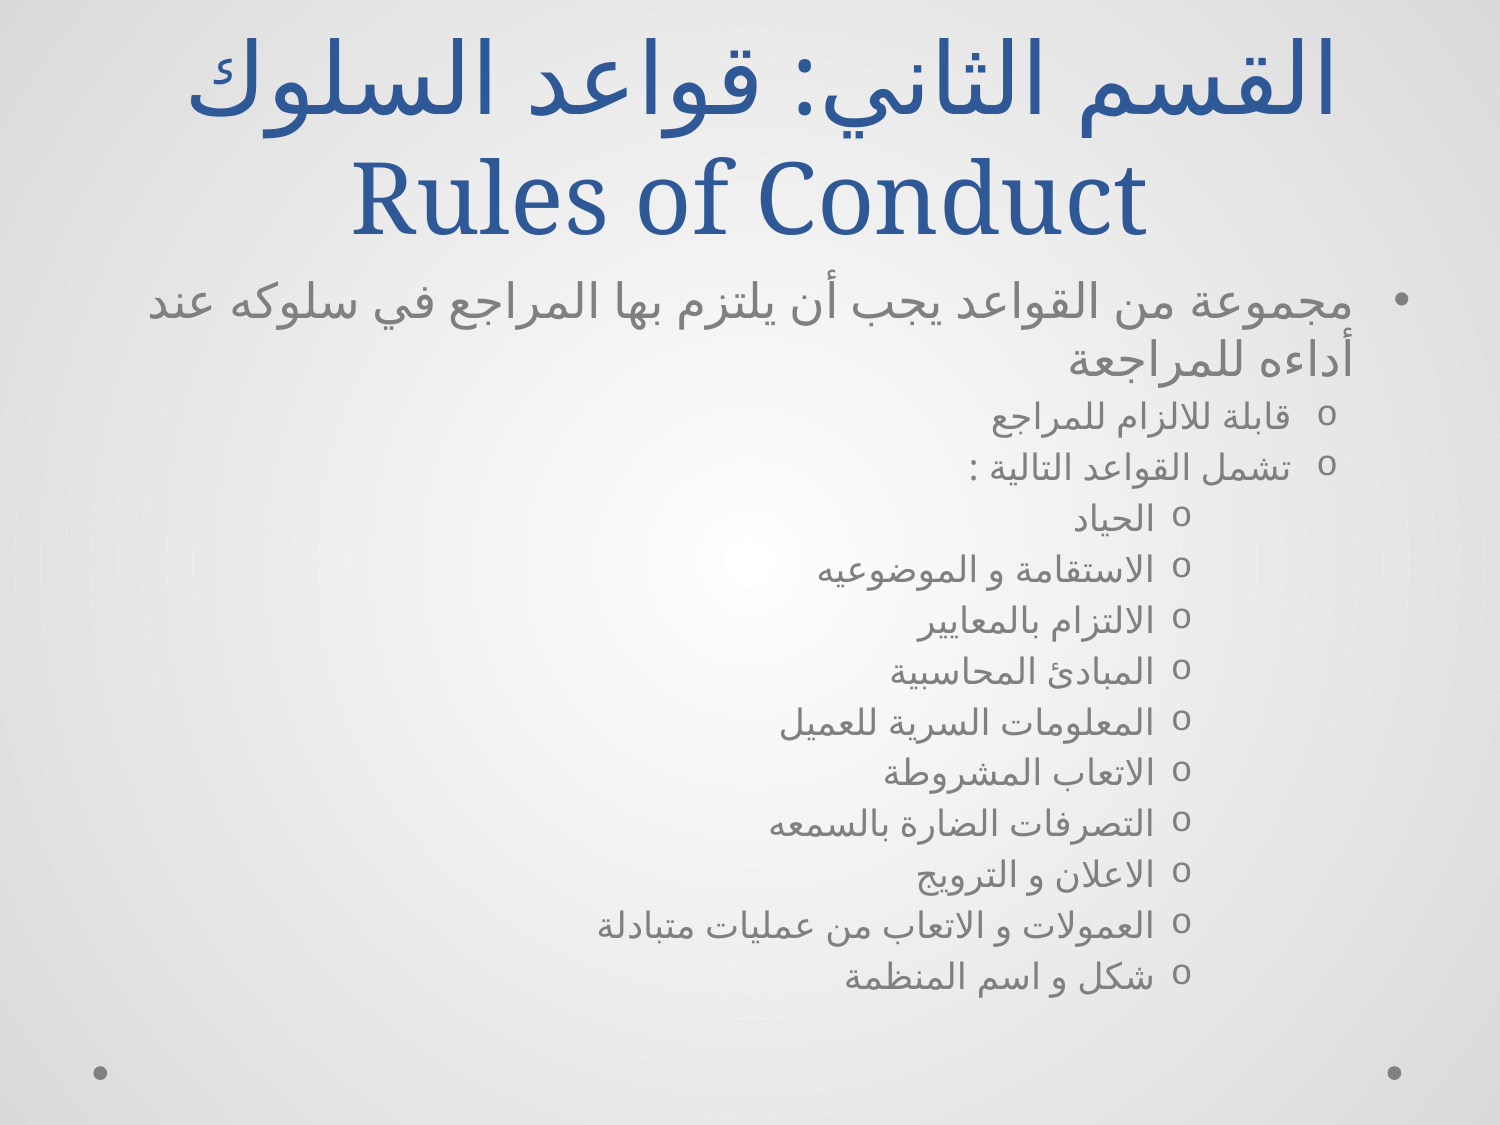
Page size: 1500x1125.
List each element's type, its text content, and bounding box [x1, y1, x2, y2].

list مجموعة من القواعد يجب أن يلتزم بها المراجع في سلوكه عند أداءه للمراجعة قابلة للالزام للمراجع تشمل القواعد التالية : الحياد الاستقامة و الموضوعيه الالتزام بالمعايير المبادئ المحاسبية المعلومات السرية للعميل الاتعاب المشروطة التصرفات الضارة بالسمعه الاعلان و الترويج العمولات و الاتعاب من عمليات متبادلة شكل و اسم المنظمة [75, 262, 1425, 1005]
title القسم الثاني: قواعد السلوك Rules of Conduct [75, 0, 1425, 262]
